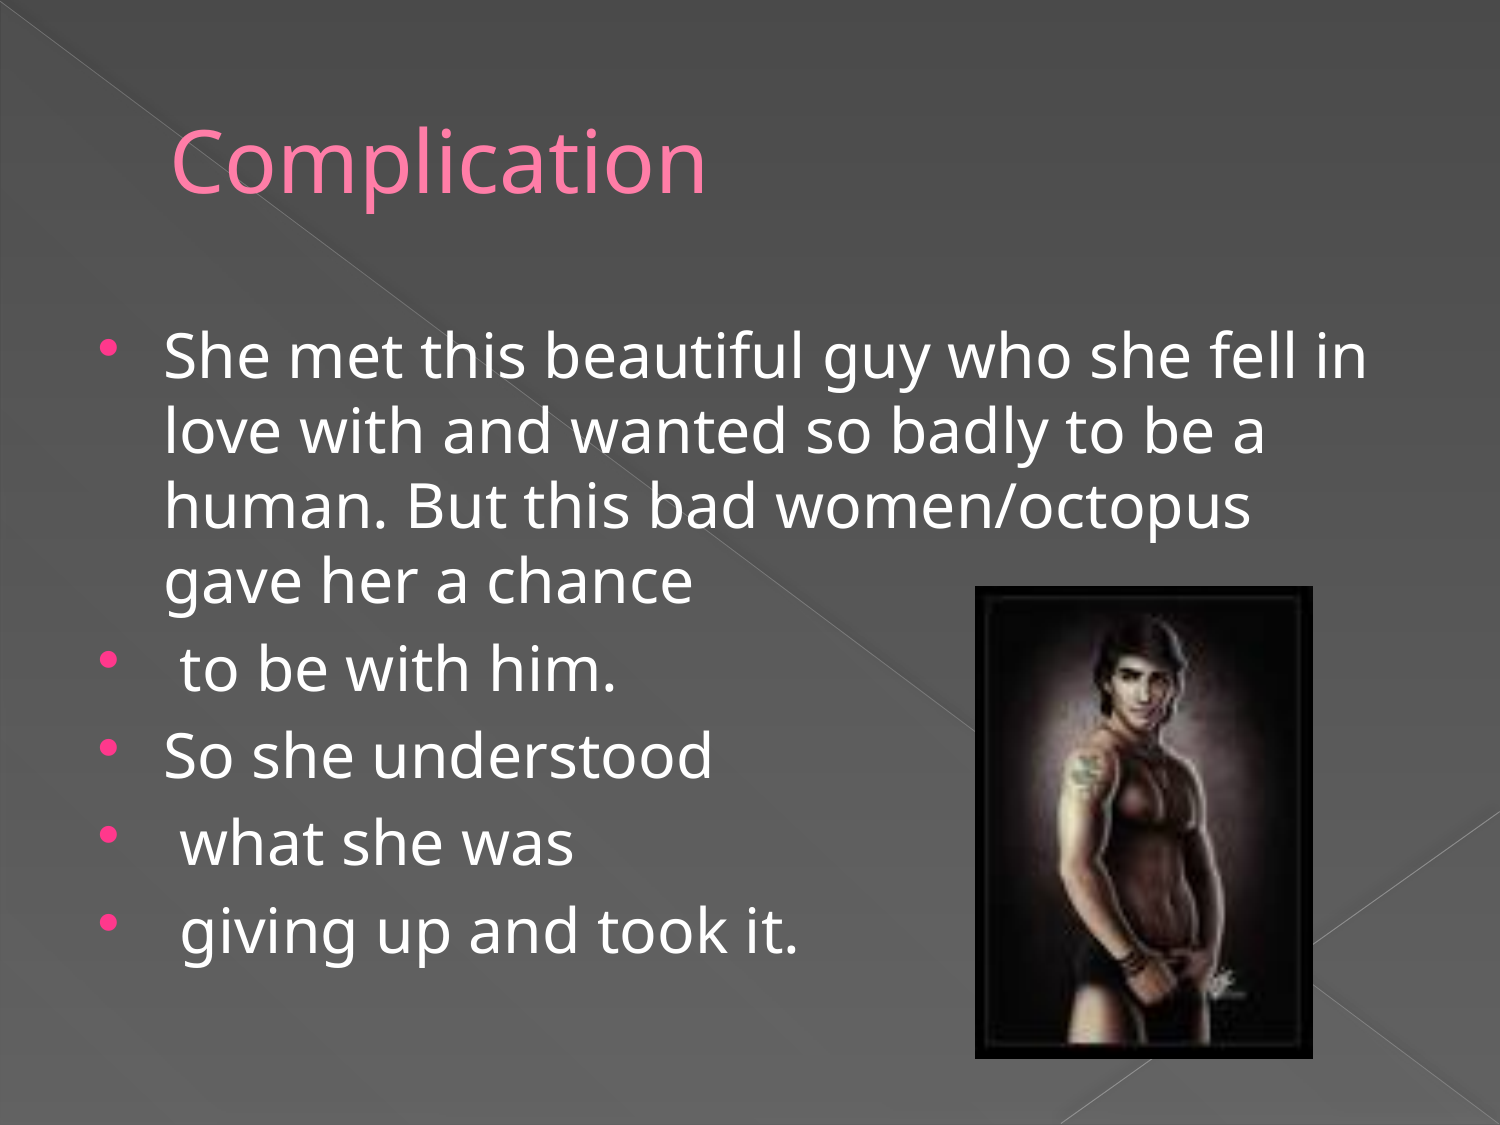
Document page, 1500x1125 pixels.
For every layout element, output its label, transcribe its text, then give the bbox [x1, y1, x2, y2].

title Complication [75, 43, 1425, 274]
list She met this beautiful guy who she fell in love with and wanted so badly to be a human. But this bad women/octopus gave her a chance to be with him. So she understood what she was giving up and took it. [75, 308, 1425, 1059]
picture [974, 586, 1314, 1060]
